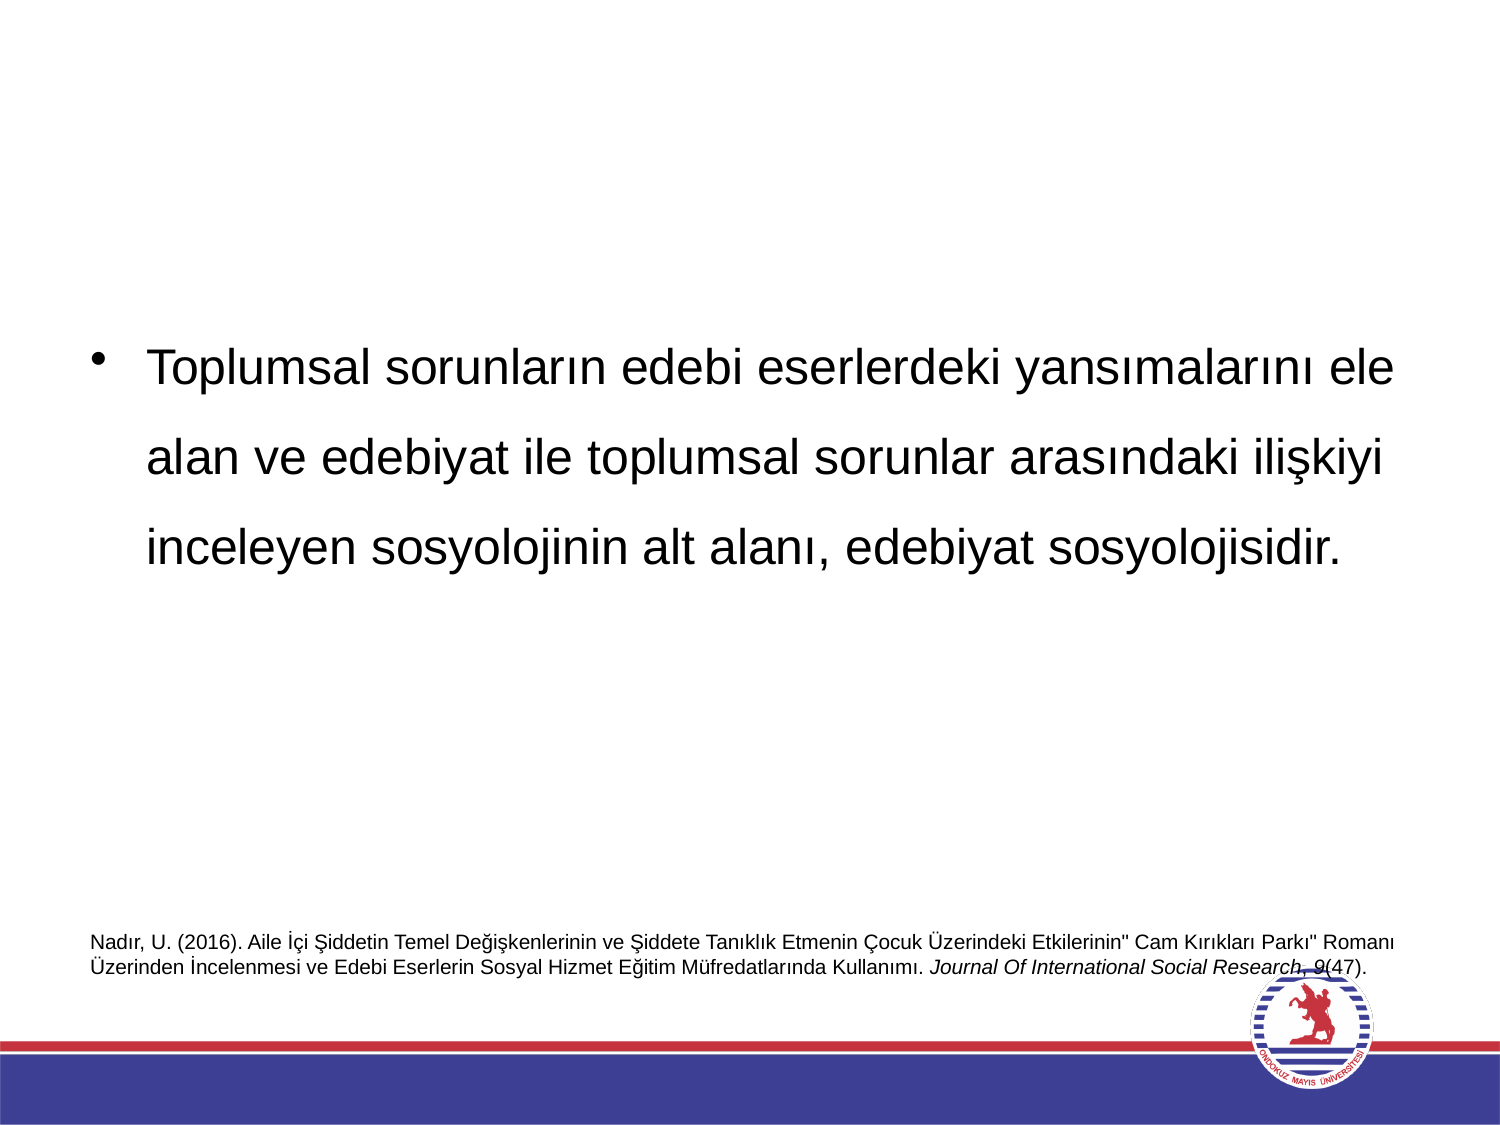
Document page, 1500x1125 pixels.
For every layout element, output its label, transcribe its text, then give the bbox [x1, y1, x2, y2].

list Toplumsal sorunların edebi eserlerdeki yansımalarını ele alan ve edebiyat ile toplumsal sorunlar arasındaki ilişkiyi inceleyen sosyolojinin alt alanı, edebiyat sosyolojisidir. Nadır, U. (2016). Aile İçi Şiddetin Temel Değişkenlerinin ve Şiddete Tanıklık Etmenin Çocuk Üzerindeki Etkilerinin" Cam Kırıkları Parkı" Romanı Üzerinden İncelenmesi ve Edebi Eserlerin Sosyal Hizmet Eğitim Müfredatlarında Kullanımı. Journal Of International Social Research, 9(47). [75, 262, 1425, 1005]
picture [0, 965, 1500, 1125]
